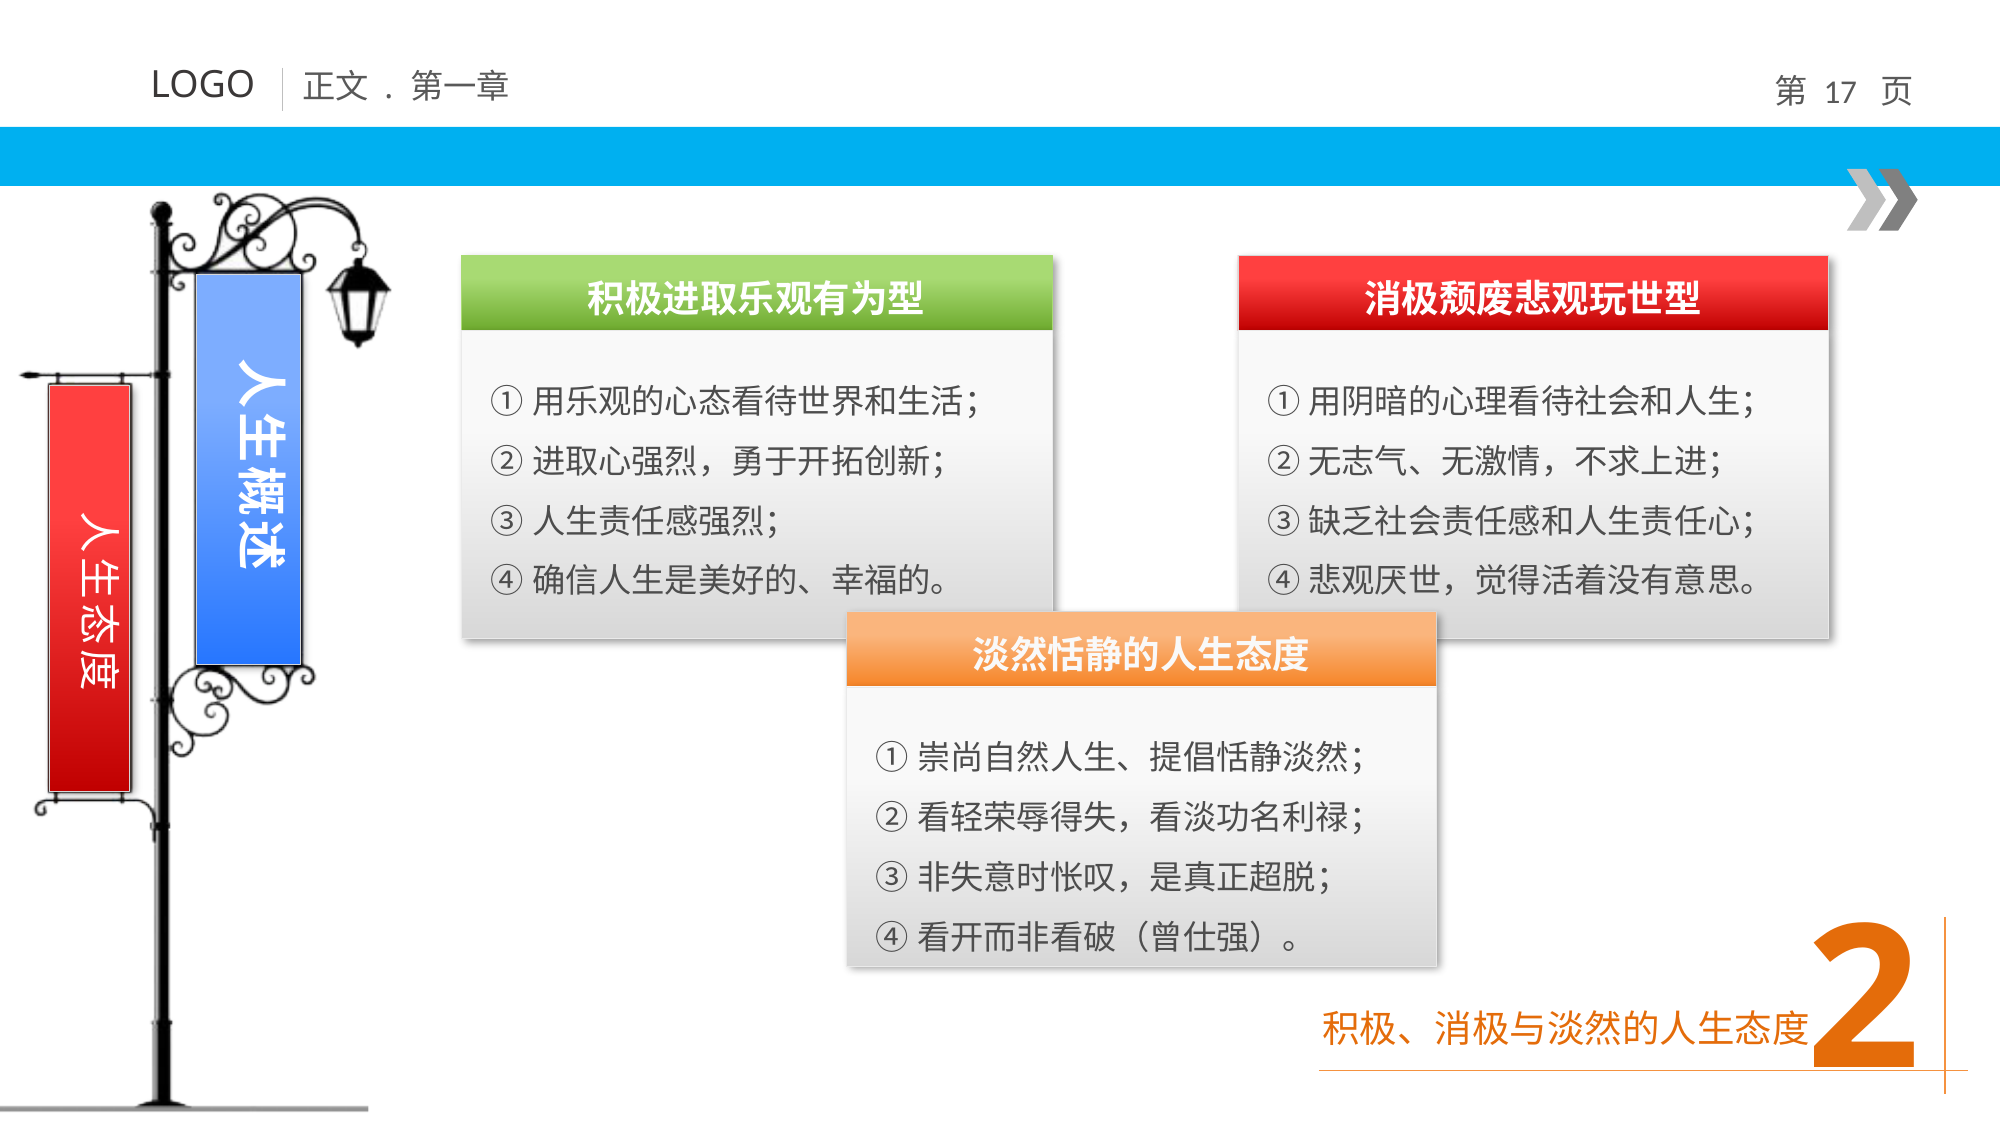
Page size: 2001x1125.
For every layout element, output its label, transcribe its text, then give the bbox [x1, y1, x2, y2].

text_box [1141, 860, 1969, 1118]
text_box 人生态度 [52, 404, 134, 799]
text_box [461, 255, 1052, 639]
picture [0, 187, 413, 1125]
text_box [1237, 255, 1829, 639]
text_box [846, 611, 1437, 966]
